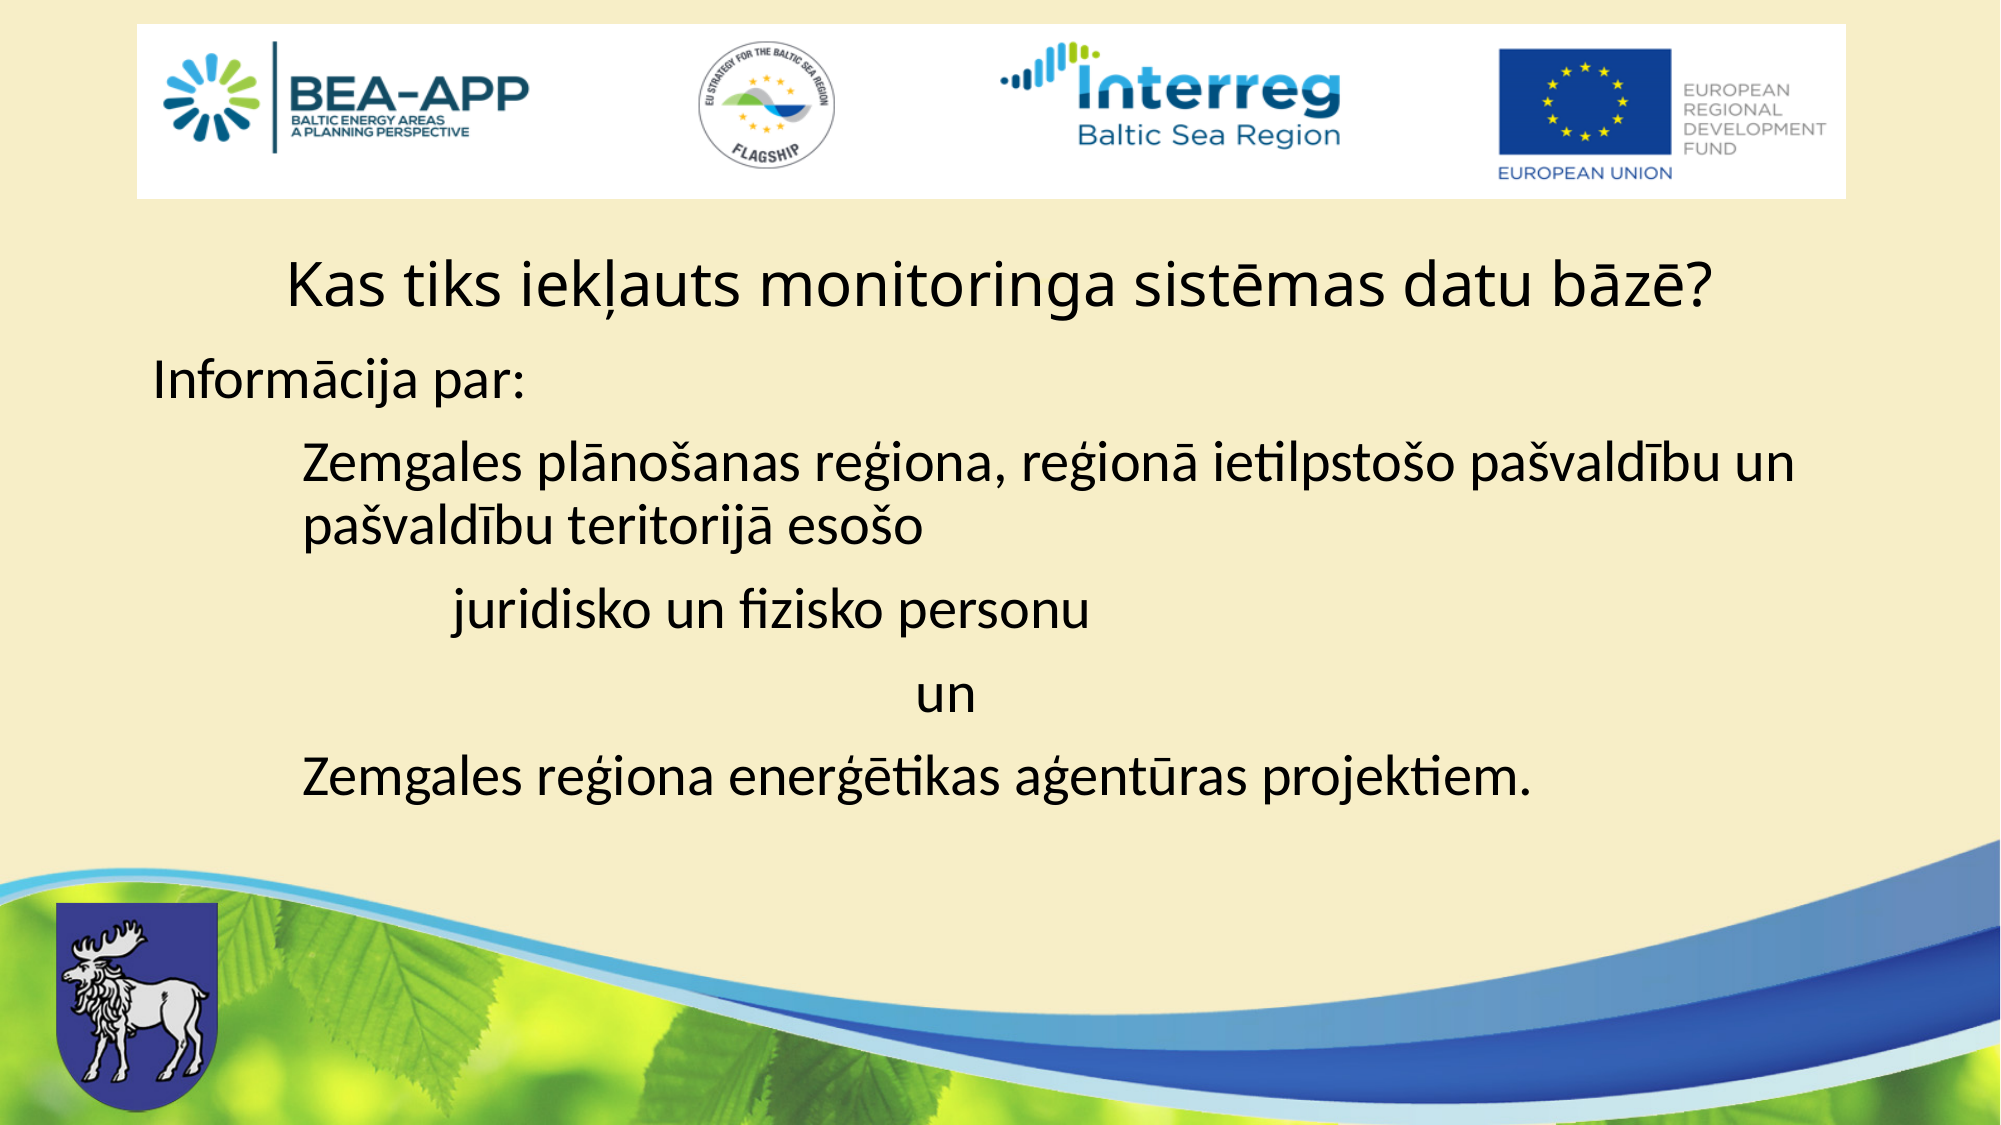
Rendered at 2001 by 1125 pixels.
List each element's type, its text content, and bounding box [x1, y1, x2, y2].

list Informācija par: Zemgales plānošanas reģiona, reģionā ietilpstošo pašvaldību un pašvaldību teritorijā esošo juridisko un fizisko personu un Zemgales reģiona enerģētikas aģentūras projektiem. [137, 299, 1863, 1014]
picture [0, 0, 2001, 1125]
title Kas tiks iekļauts monitoringa sistēmas datu bāzē? [137, 111, 1863, 299]
